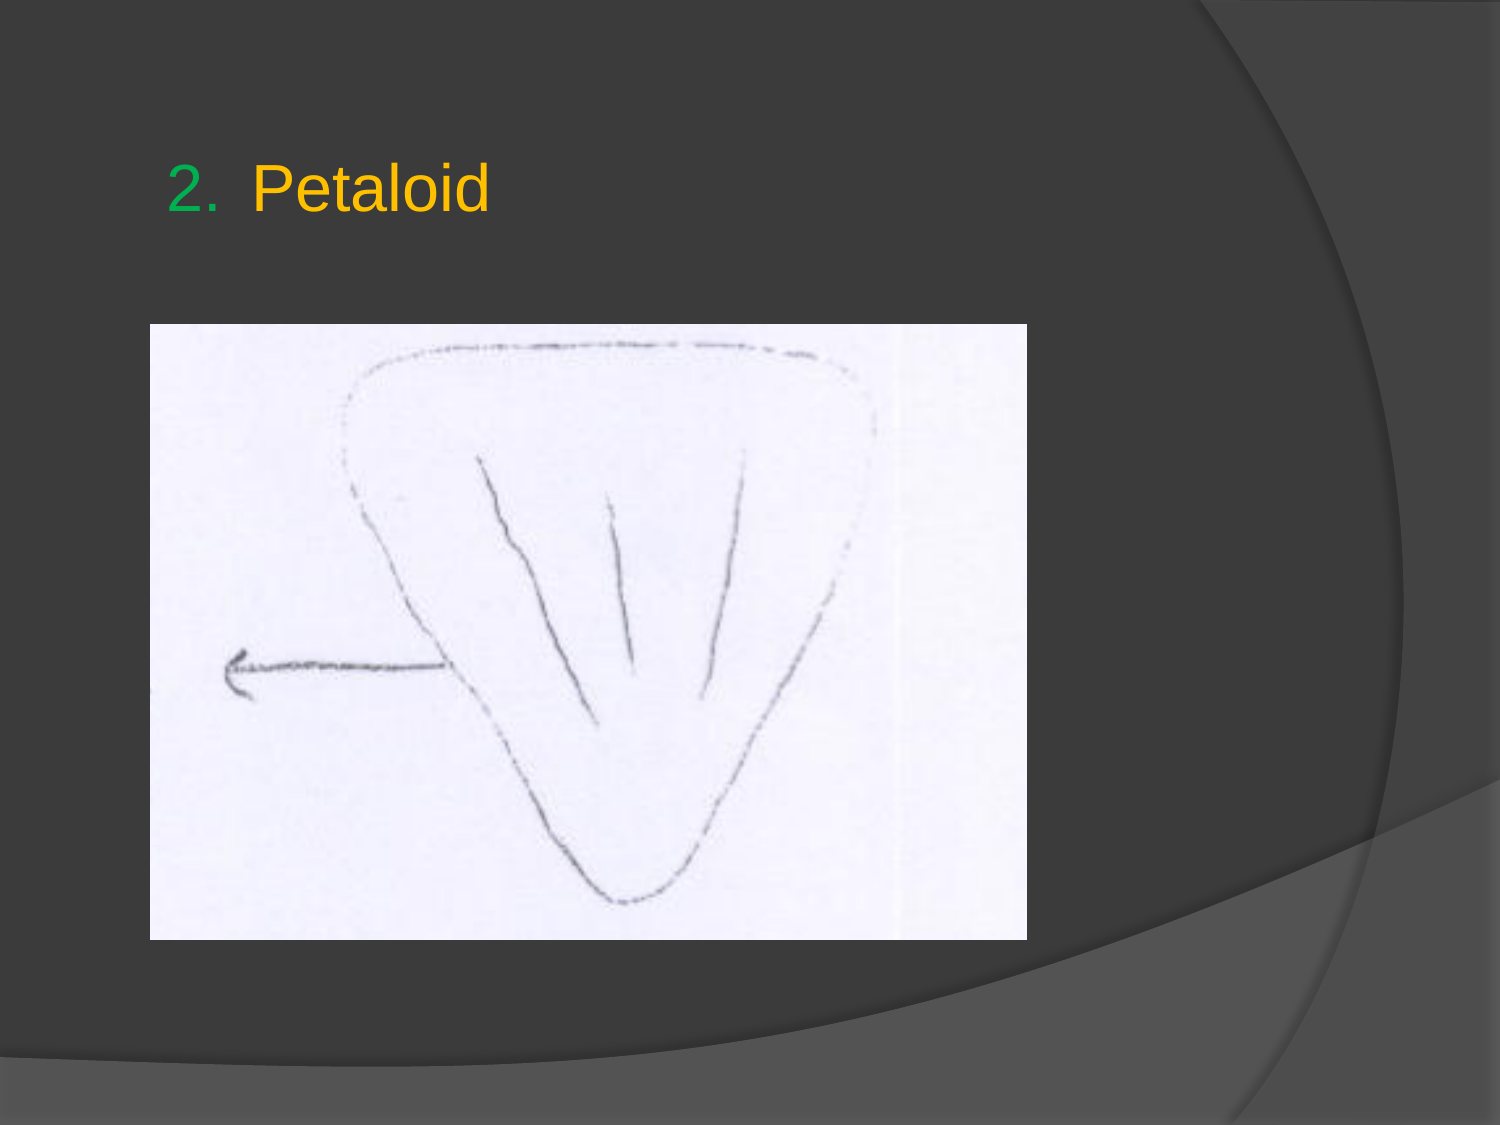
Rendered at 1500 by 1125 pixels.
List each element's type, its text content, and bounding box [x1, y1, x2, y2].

picture [149, 324, 1027, 941]
text_box Petaloid [151, 137, 507, 233]
